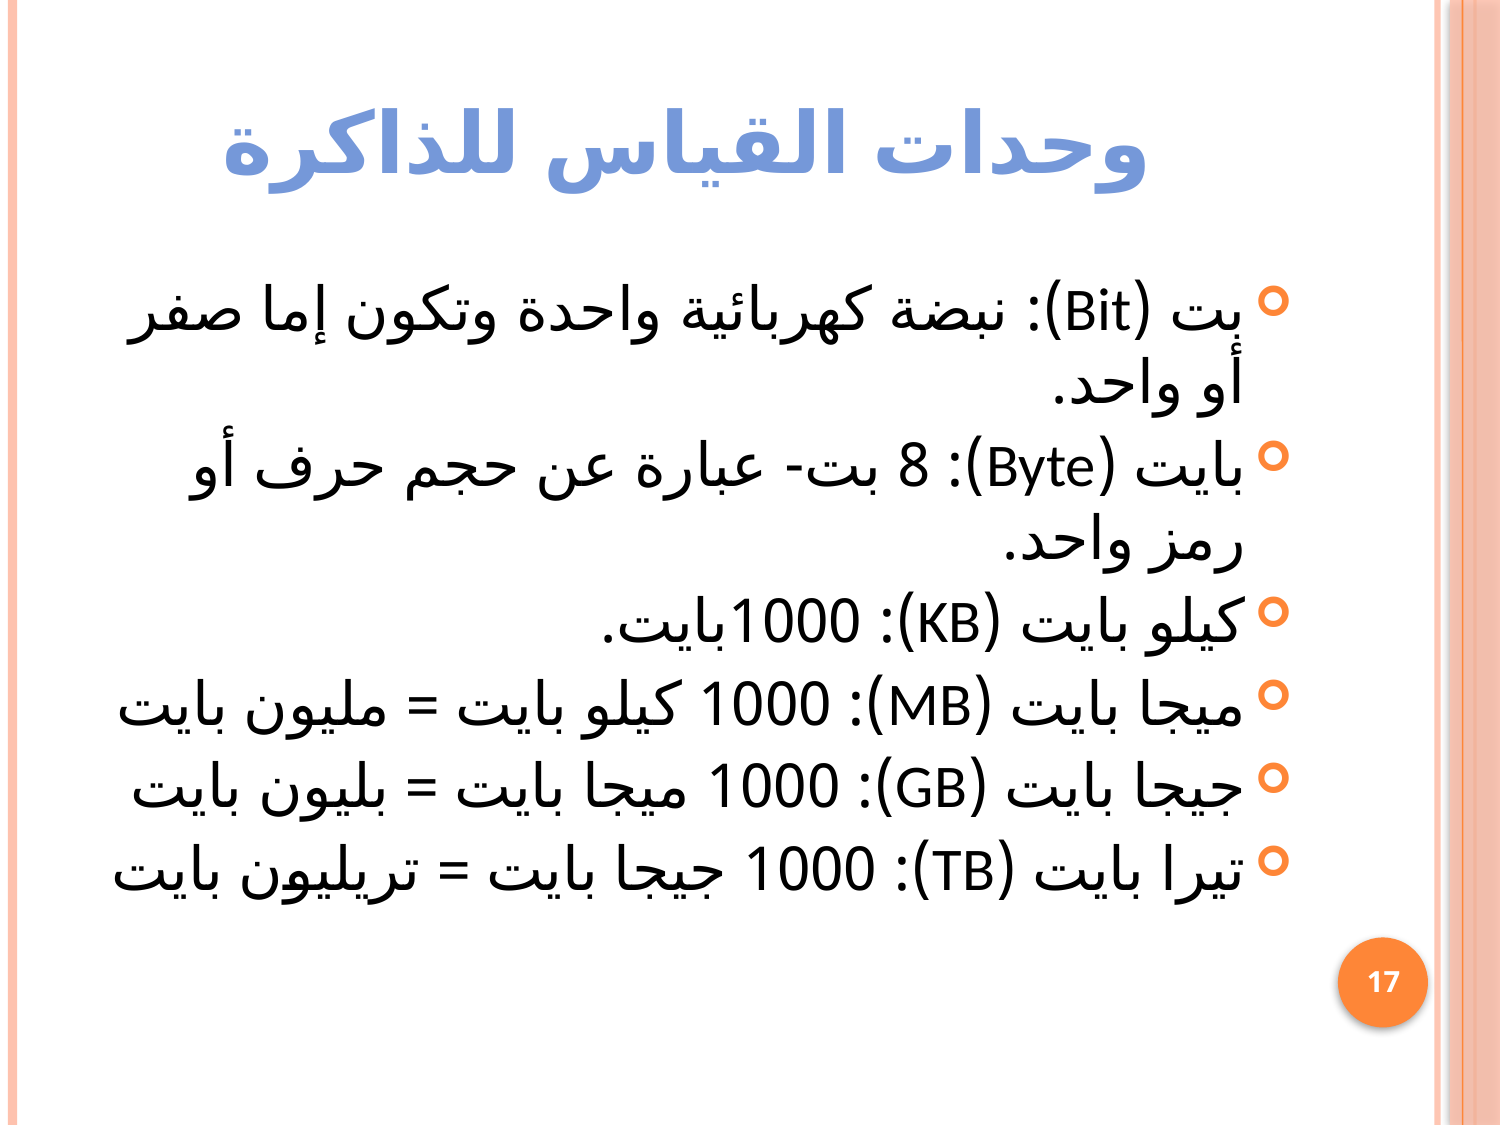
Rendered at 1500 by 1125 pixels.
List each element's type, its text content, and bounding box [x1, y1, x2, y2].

list بت (Bit): نبضة كهربائية واحدة وتكون إما صفر أو واحد. بايت (Byte): 8 بت- عبارة عن حجم حرف أو رمز واحد. كيلو بايت (KB): 1000بايت. ميجا بايت (MB): 1000 كيلو بايت = مليون بايت جيجا بايت (GB): 1000 ميجا بايت = بليون بايت تيرا بايت (TB): 1000 جيجا بايت = تريليون بايت [75, 262, 1300, 1062]
title وحدات القياس للذاكرة [75, 45, 1300, 233]
slide_number 17 [1333, 940, 1434, 1027]
